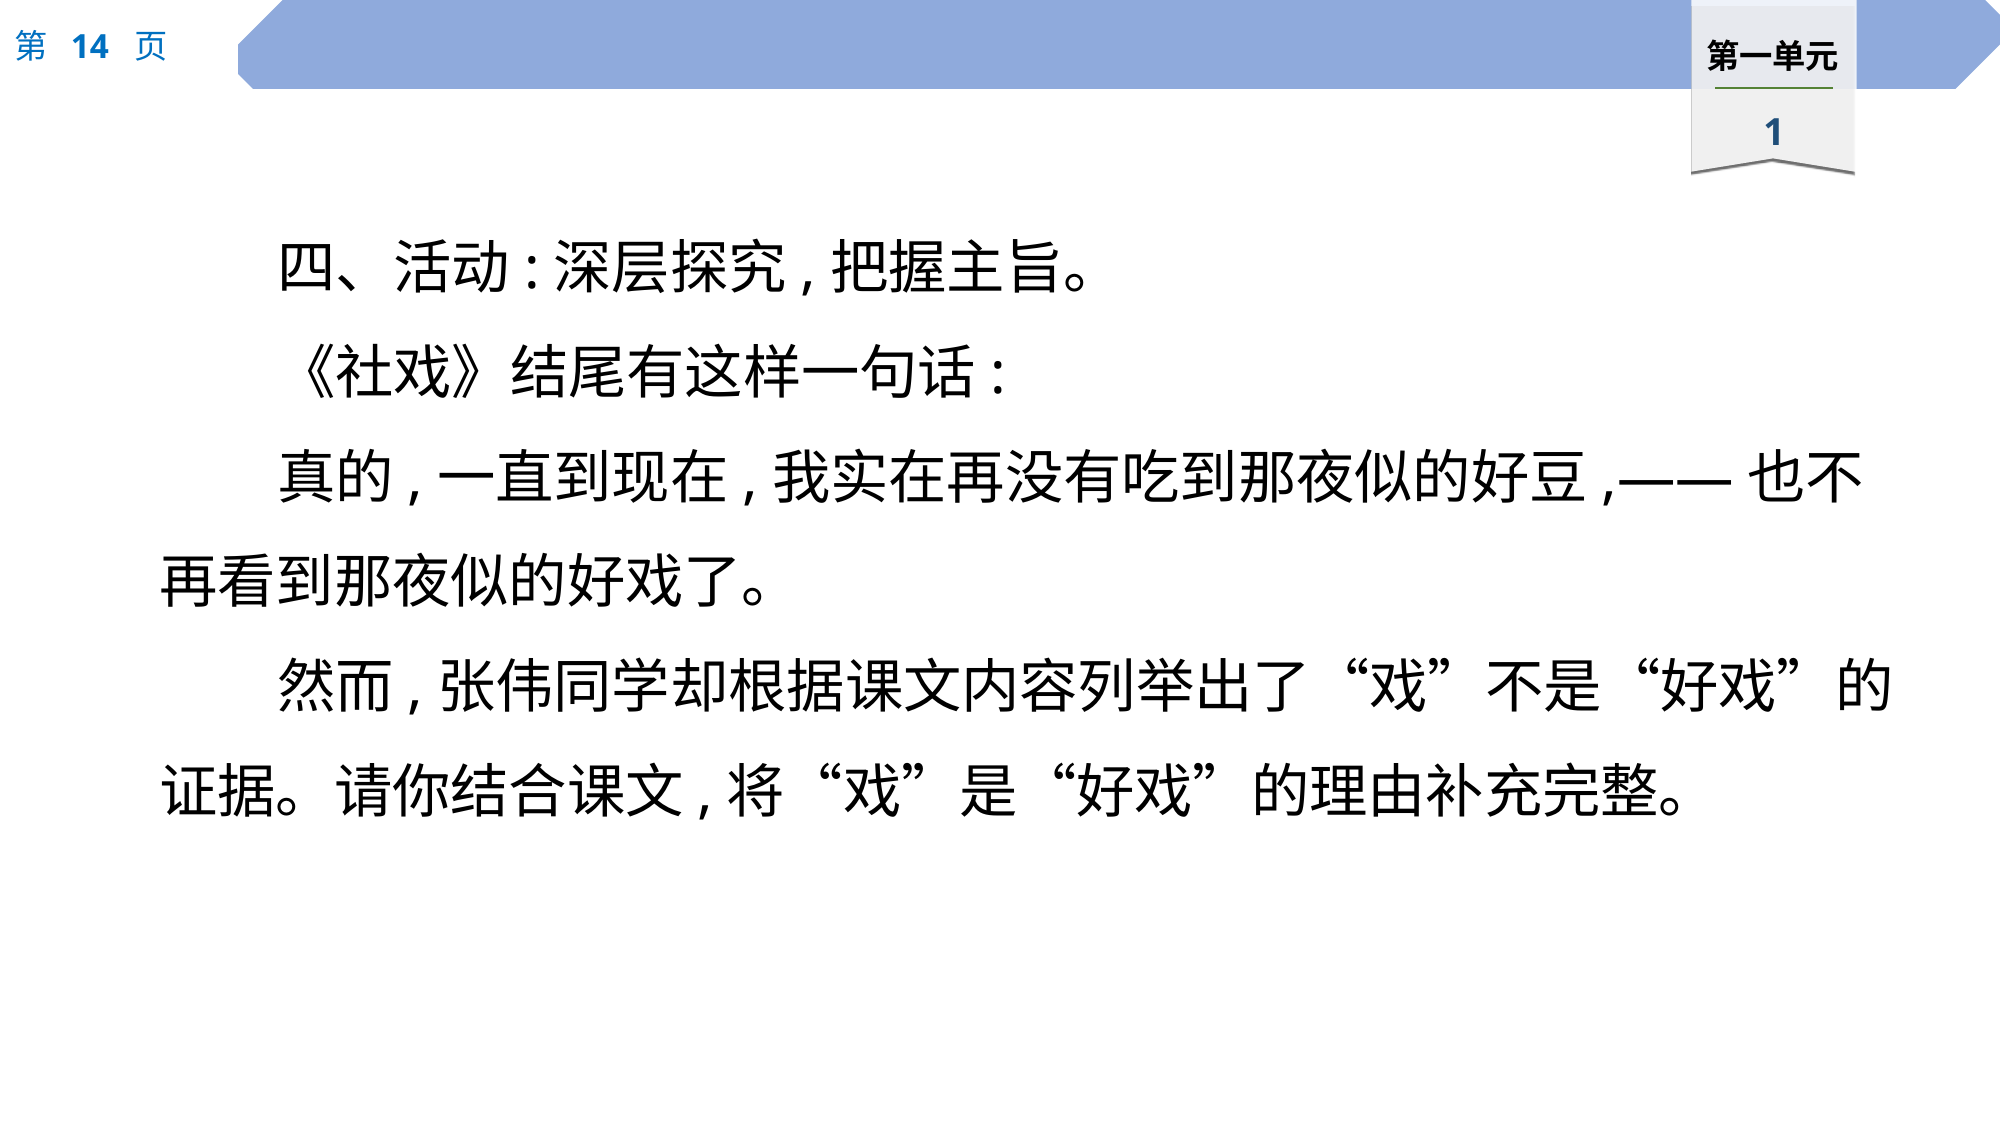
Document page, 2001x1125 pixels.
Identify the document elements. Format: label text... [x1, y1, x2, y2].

list 四、活动:深层探究,把握主旨。 《社戏》结尾有这样一句话: 真的,一直到现在,我实在再没有吃到那夜似的好豆,——也不再看到那夜似的好戏了。 然而,张伟同学却根据课文内容列举出了“戏”不是“好戏”的证据。请你结合课文,将“戏”是“好戏”的理由补充完整。 [144, 187, 1926, 1043]
